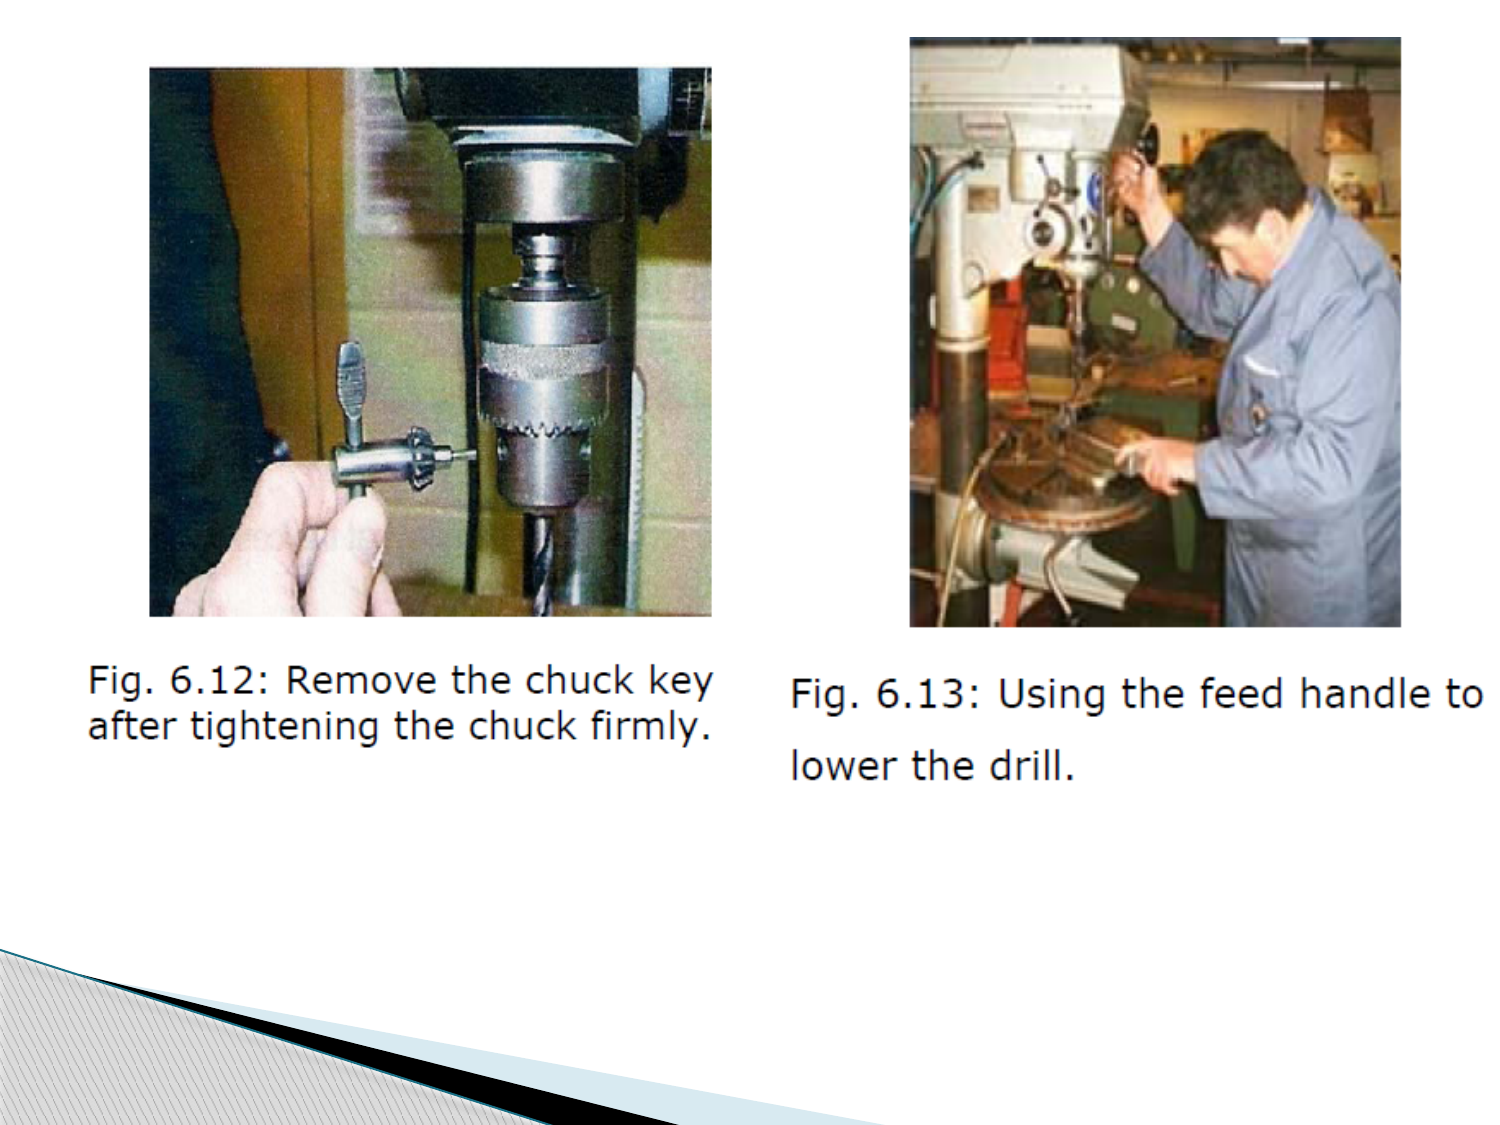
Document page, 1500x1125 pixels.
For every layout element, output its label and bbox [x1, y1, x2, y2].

picture [37, 37, 1489, 813]
